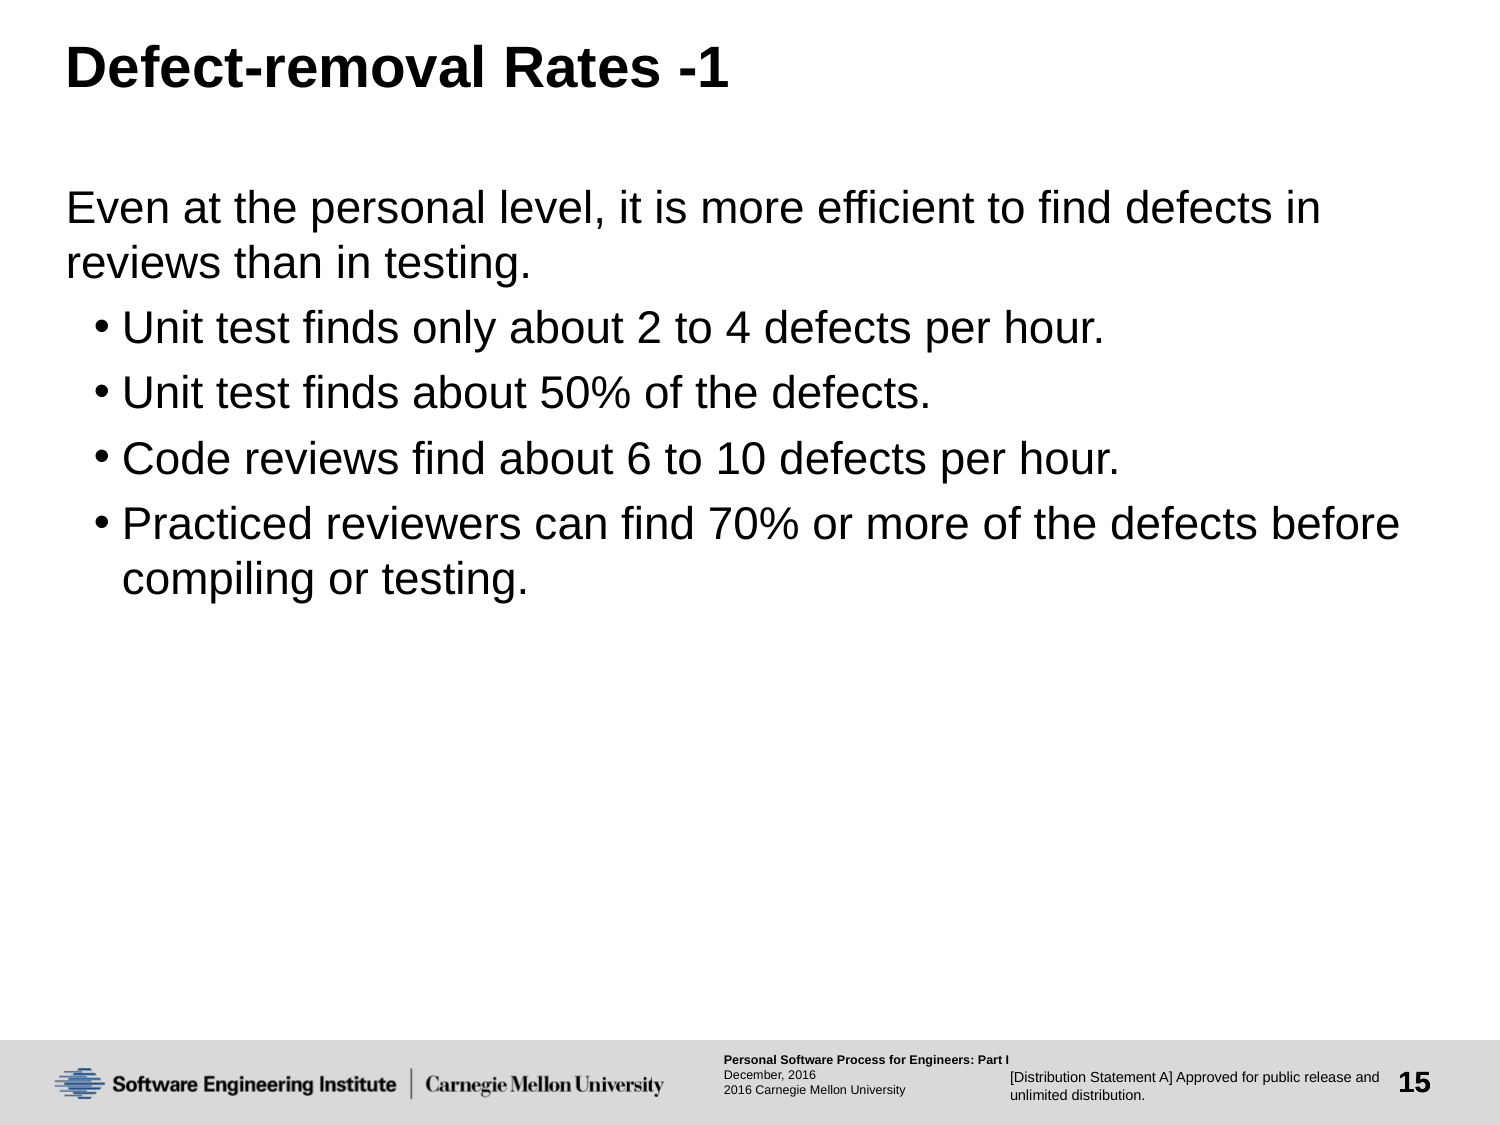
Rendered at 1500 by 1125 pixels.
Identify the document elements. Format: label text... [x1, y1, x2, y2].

picture [46, 1061, 673, 1104]
list Even at the personal level, it is more efficient to find defects in reviews than in testing. Unit test finds only about 2 to 4 defects per hour. Unit test finds about 50% of the defects. Code reviews find about 6 to 10 defects per hour. Practiced reviewers can find 70% or more of the defects before compiling or testing. [65, 177, 1431, 1000]
title Defect-removal Rates -1 [65, 37, 1313, 148]
